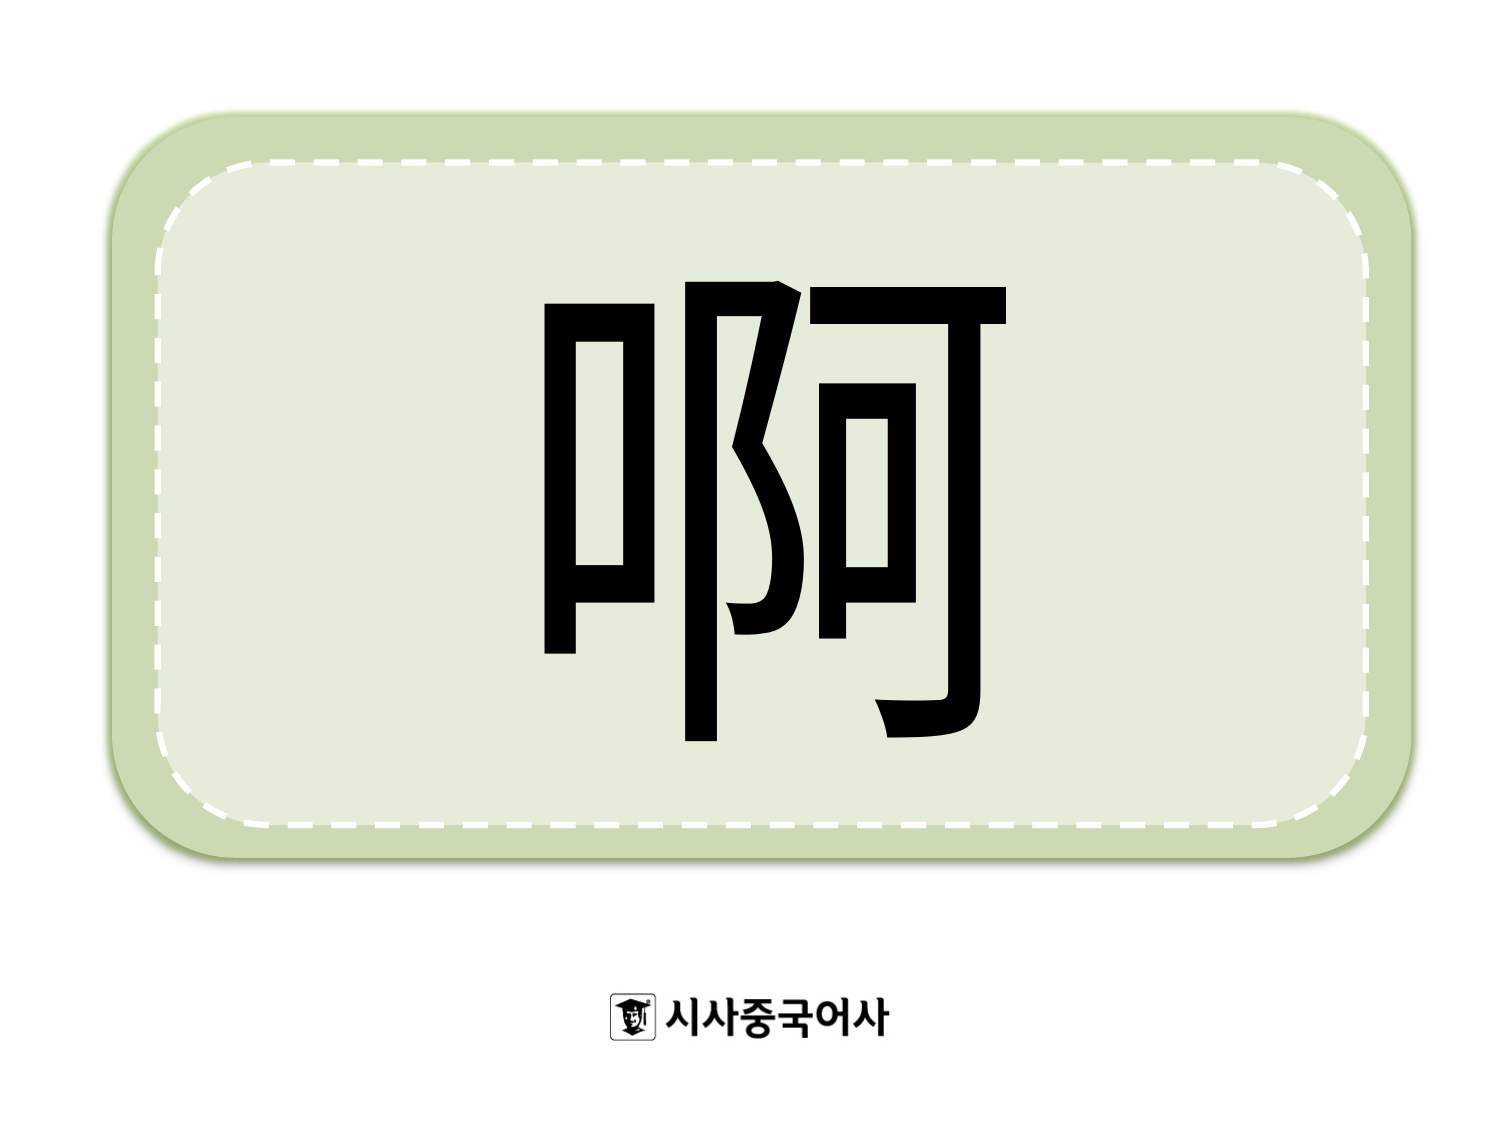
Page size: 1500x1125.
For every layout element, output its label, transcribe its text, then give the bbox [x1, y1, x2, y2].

text_box 啊 [162, 160, 1371, 824]
picture [602, 987, 898, 1047]
